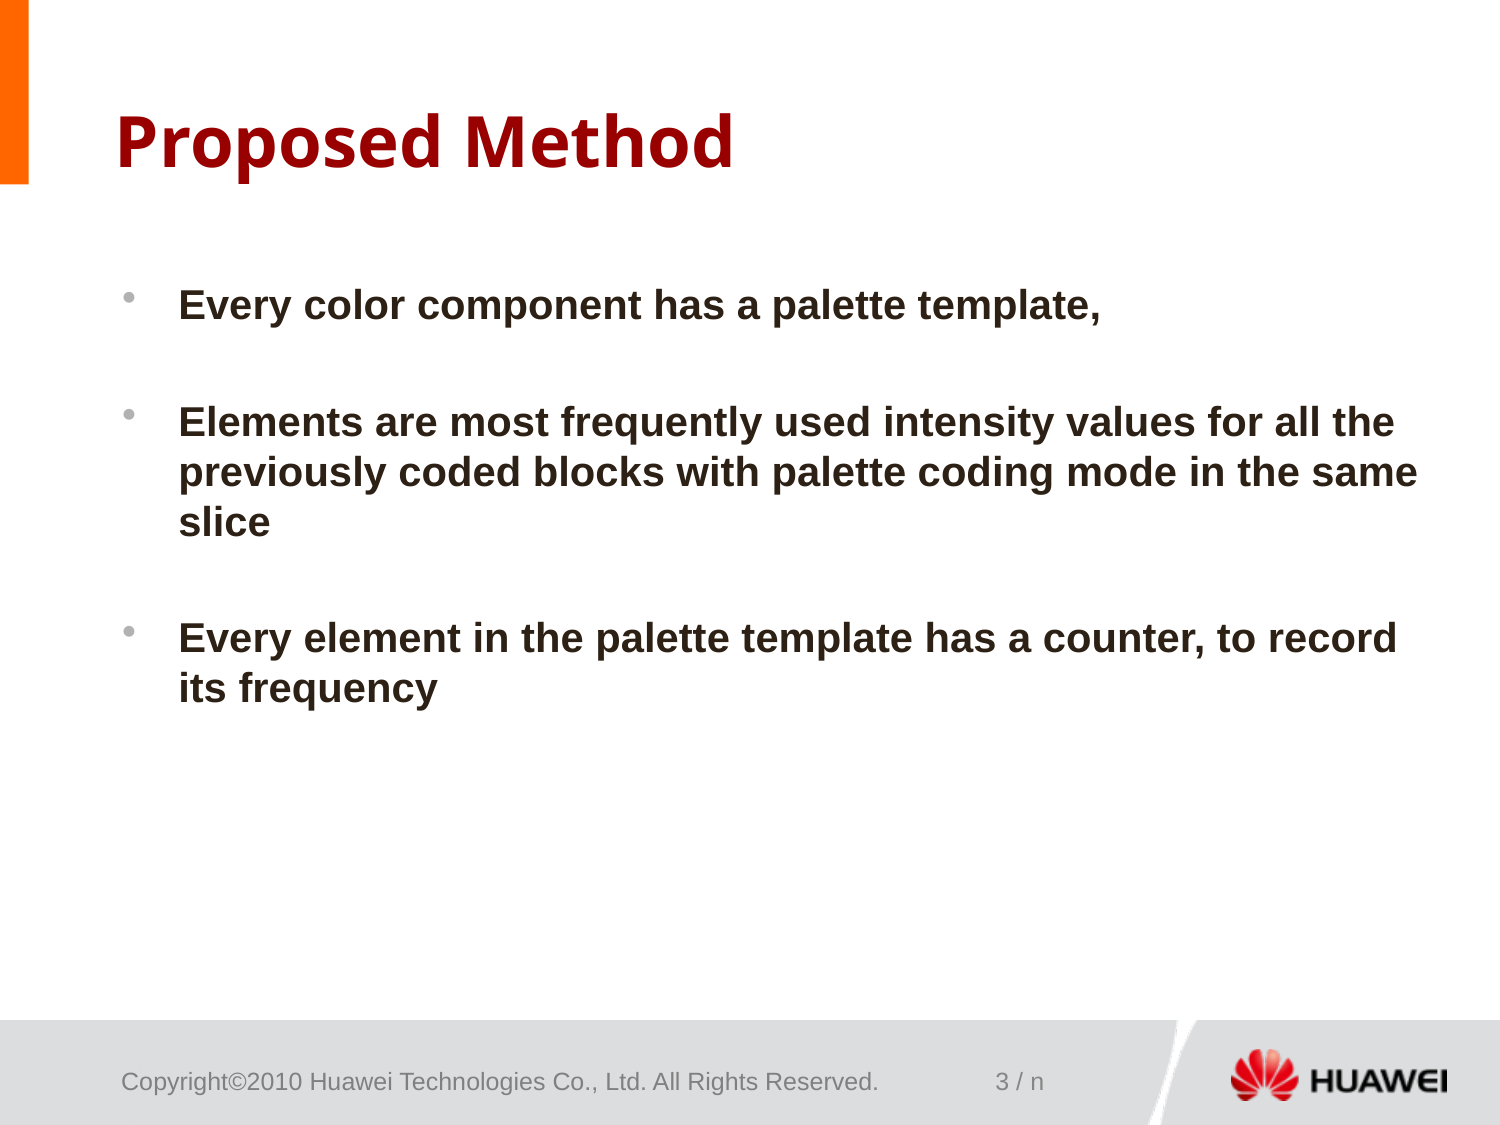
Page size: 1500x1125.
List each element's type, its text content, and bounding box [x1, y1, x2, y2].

list Every color component has a palette template, Elements are most frequently used intensity values for all the previously coded blocks with palette coding mode in the same slice Every element in the palette template has a counter, to record its frequency [107, 270, 1447, 947]
title Proposed Method [99, 45, 1447, 233]
picture [0, 1020, 1500, 1125]
